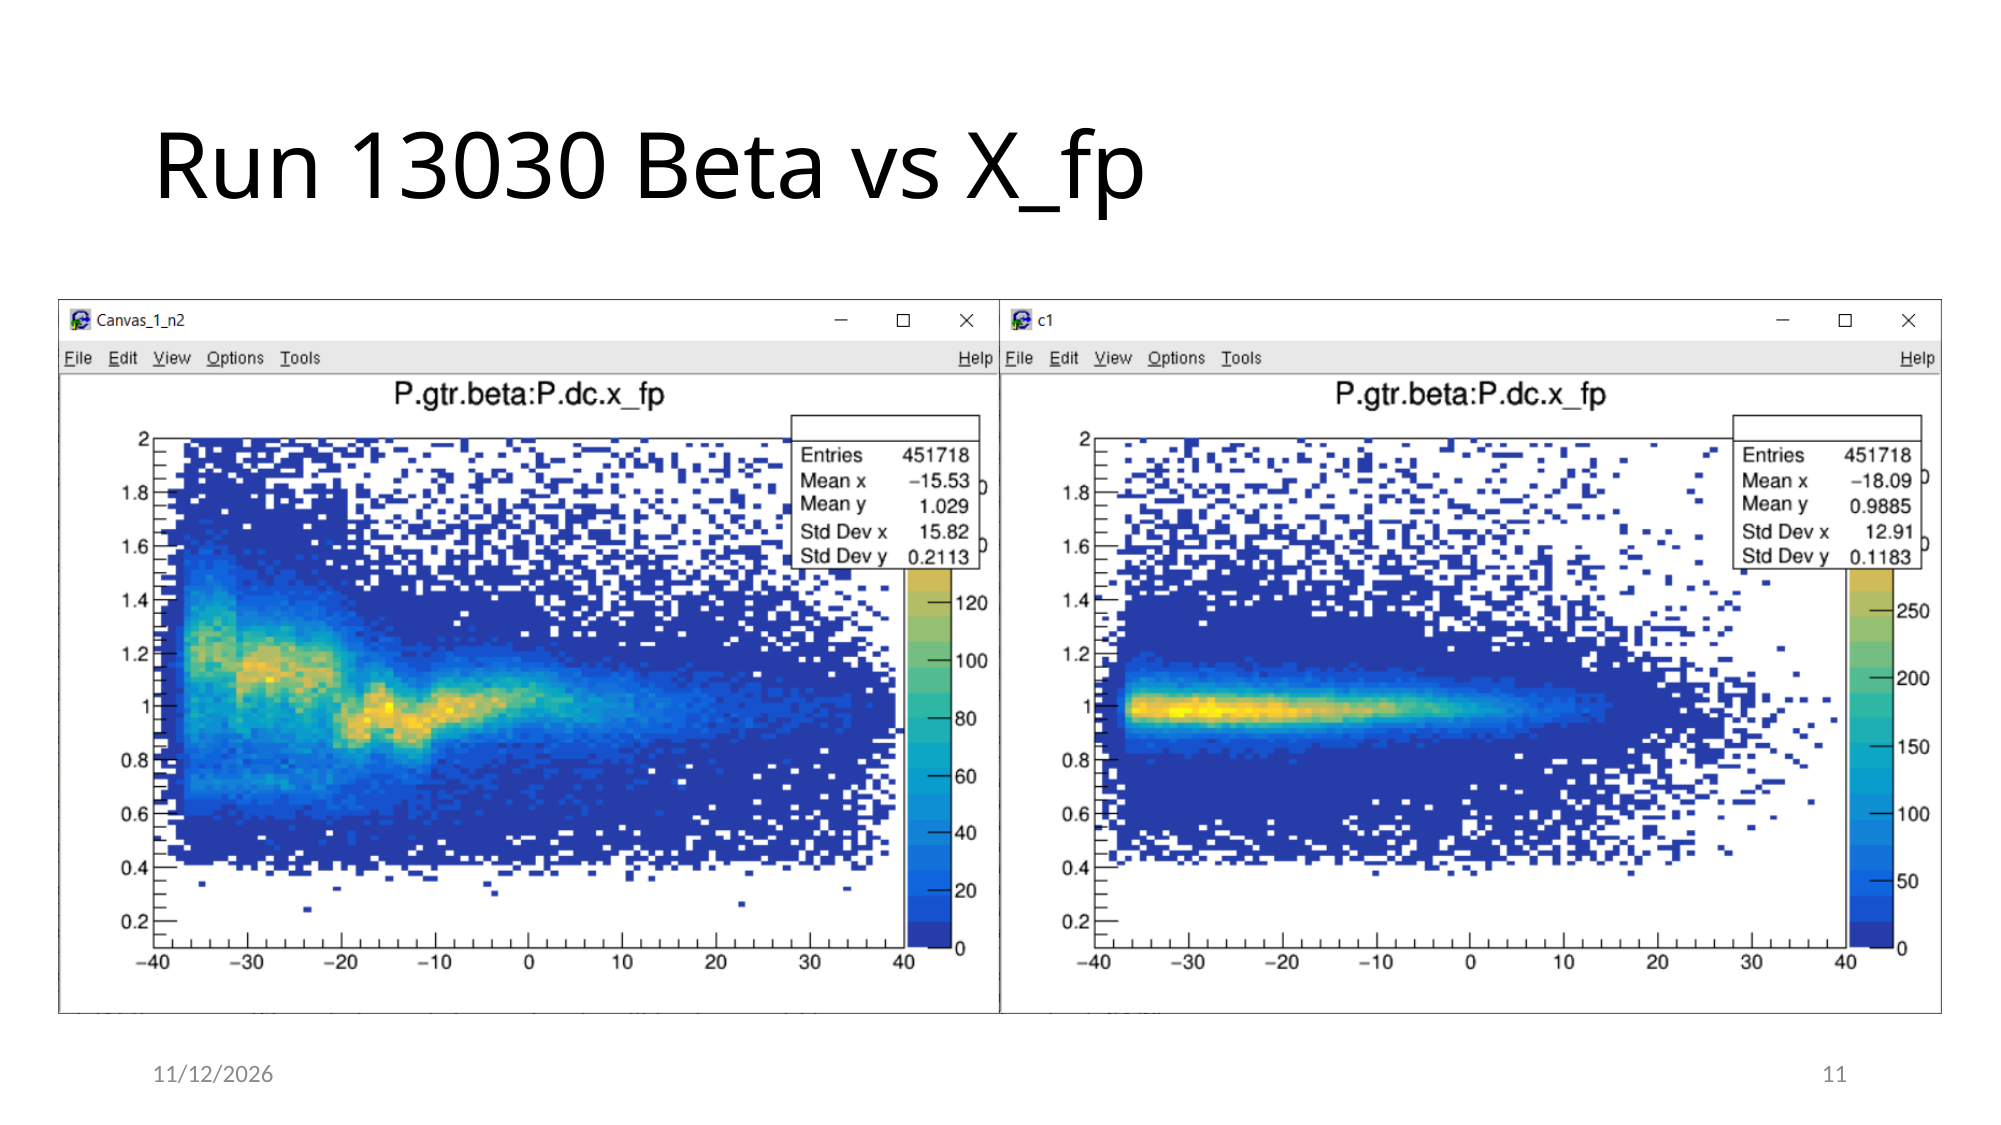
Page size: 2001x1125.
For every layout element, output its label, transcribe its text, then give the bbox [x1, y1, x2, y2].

title Run 13030 Beta vs X_fp [137, 59, 1863, 278]
picture [999, 299, 1942, 1014]
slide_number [137, 1042, 588, 1103]
slide_number 11 [1412, 1042, 1863, 1103]
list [58, 299, 999, 1014]
